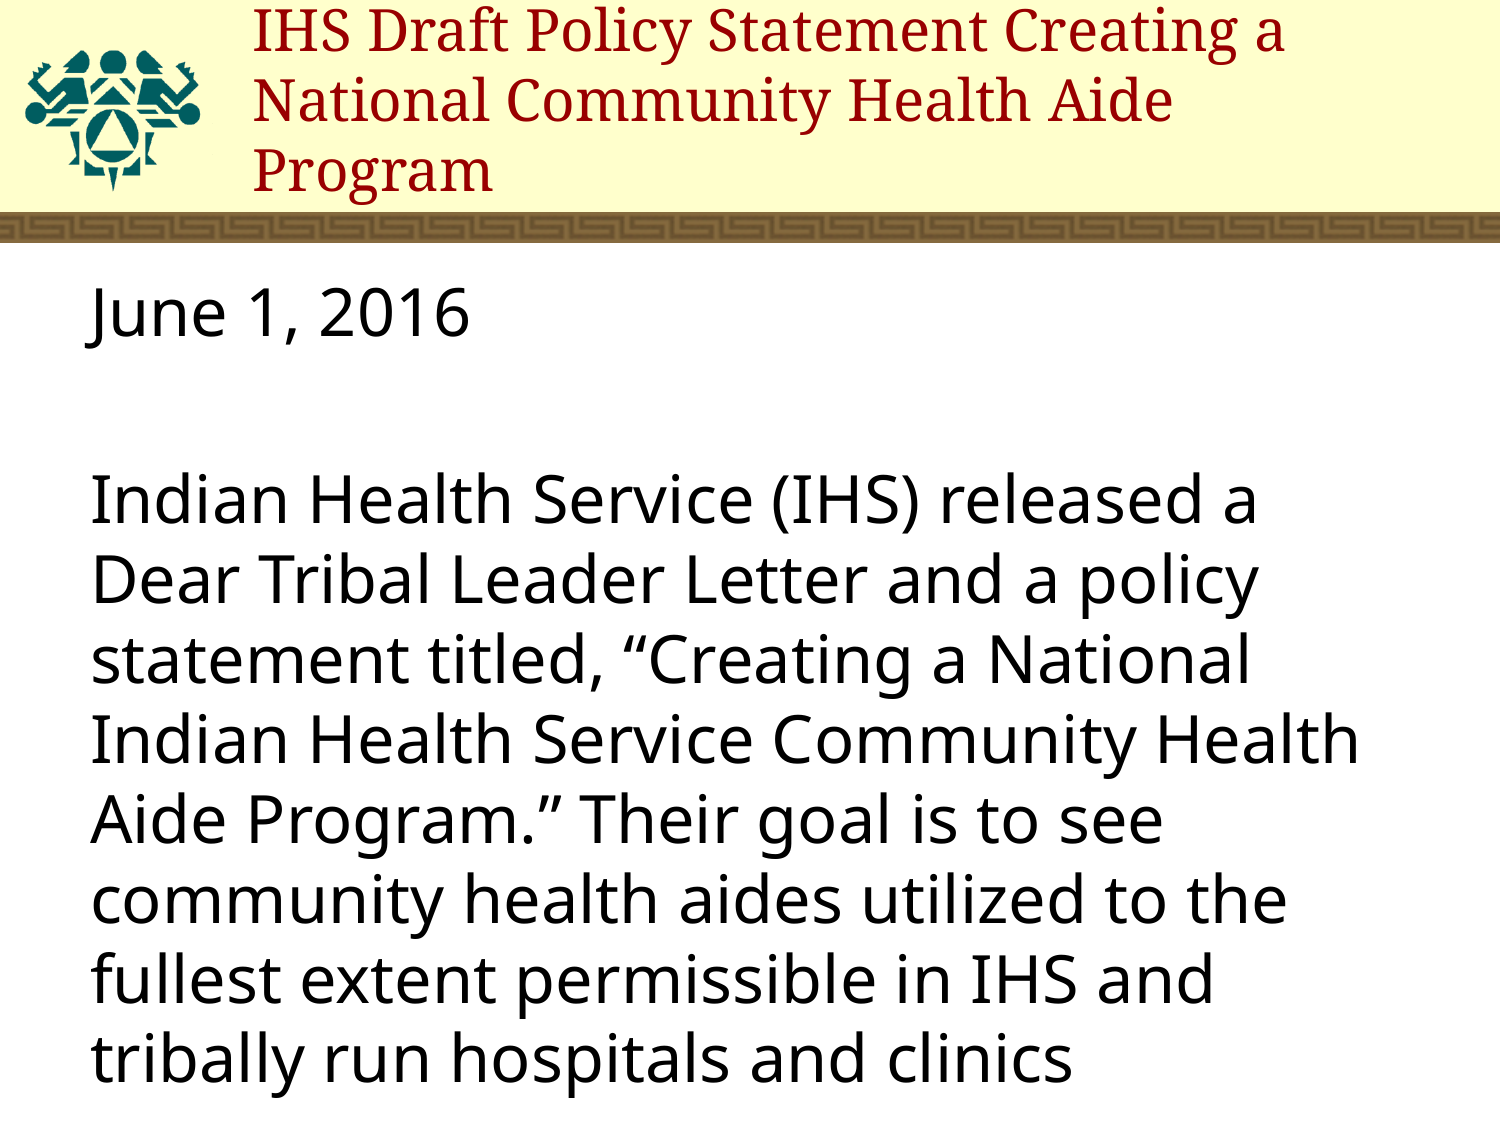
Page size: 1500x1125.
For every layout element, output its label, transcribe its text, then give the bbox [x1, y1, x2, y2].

title IHS Draft Policy Statement Creating a National Community Health Aide Program [237, 4, 1438, 193]
picture [12, 37, 213, 206]
list June 1, 2016 Indian Health Service (IHS) released a Dear Tribal Leader Letter and a policy statement titled, “Creating a National Indian Health Service Community Health Aide Program.” Their goal is to see community health aides utilized to the fullest extent permissible in IHS and tribally run hospitals and clinics [74, 262, 1426, 1038]
picture [0, 212, 1500, 243]
